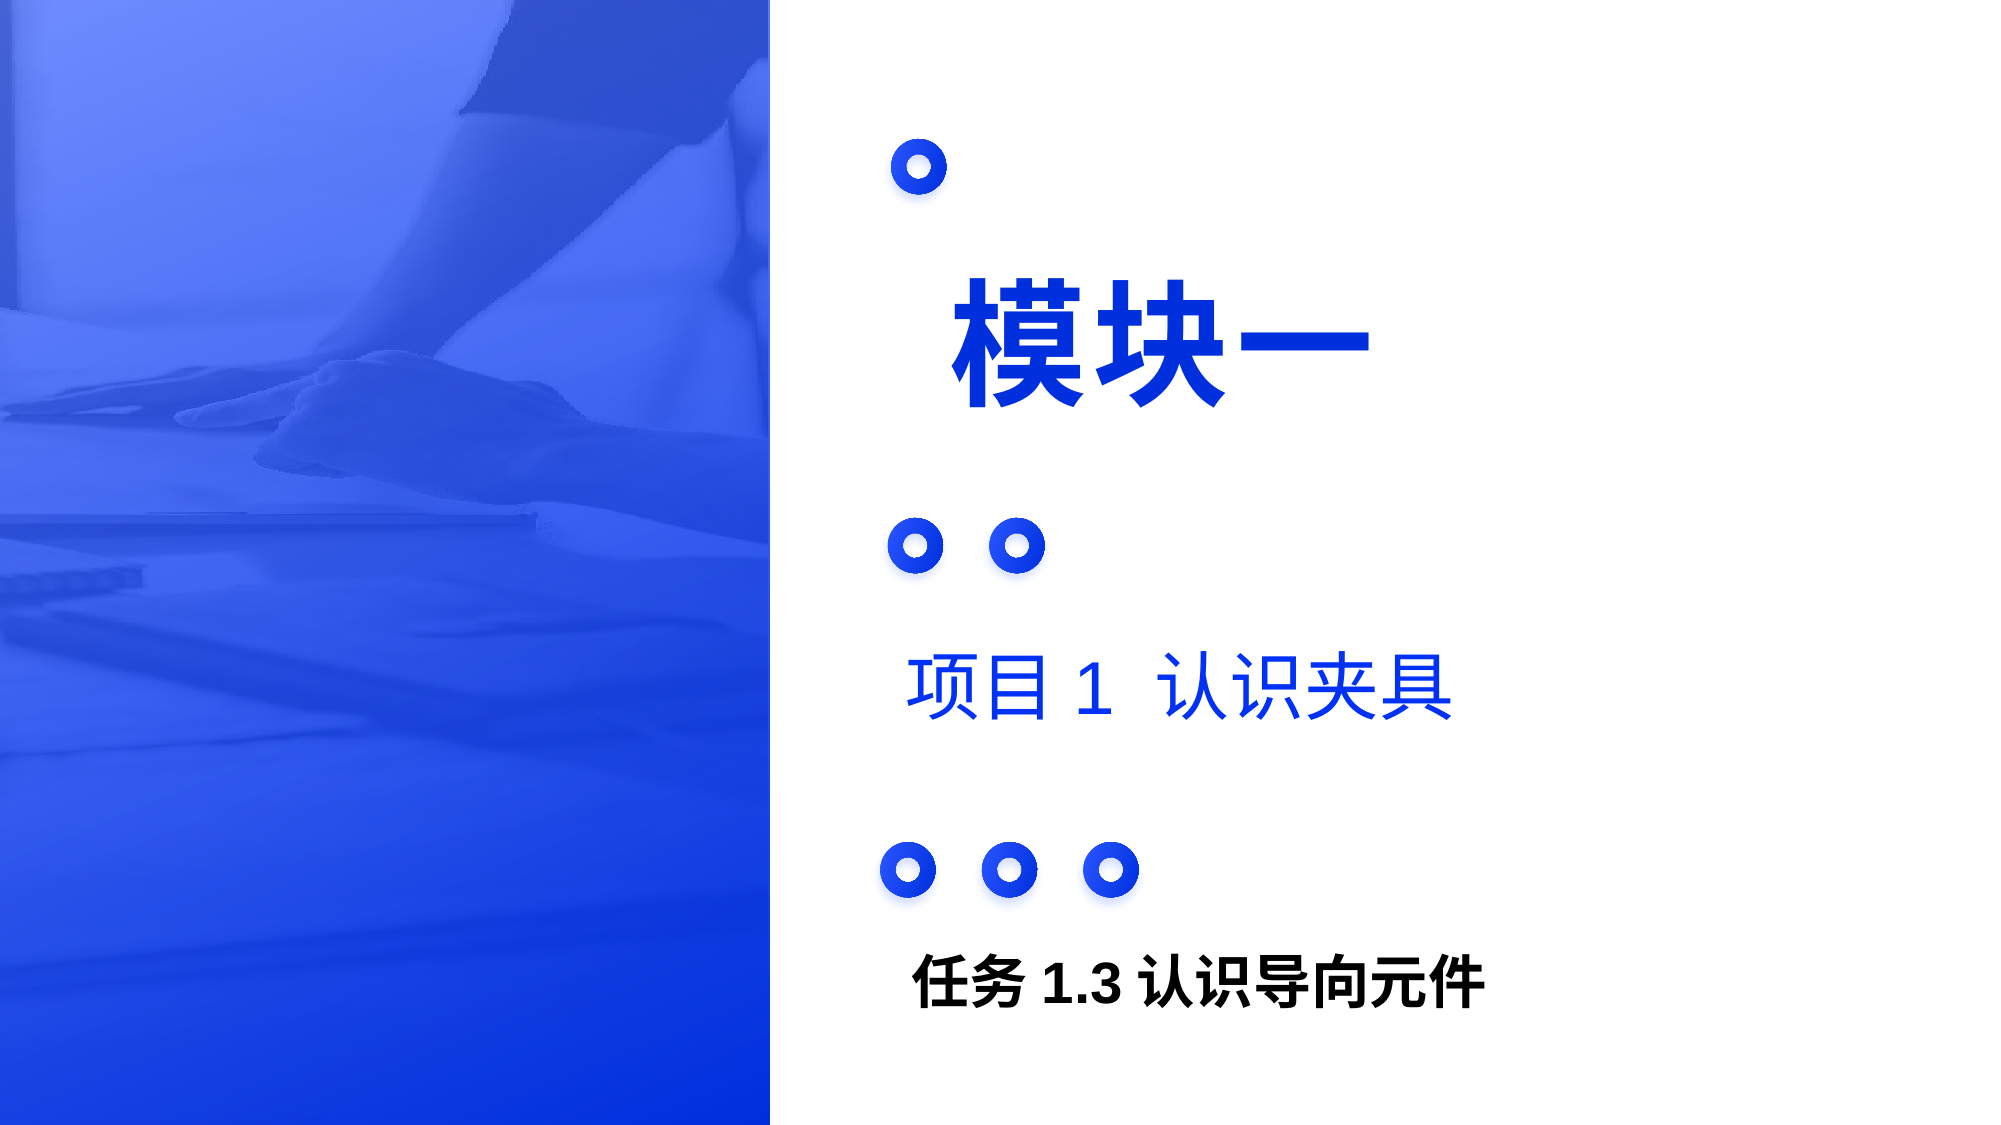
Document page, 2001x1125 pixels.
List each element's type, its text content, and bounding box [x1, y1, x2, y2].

text_box [988, 516, 1046, 575]
text_box 模块一 [934, 250, 1703, 369]
text_box 项目1 认识夹具 [890, 587, 1847, 913]
text_box [980, 841, 1039, 899]
text_box [886, 516, 945, 575]
text_box [1082, 841, 1140, 899]
text_box [879, 841, 937, 899]
picture [0, 0, 768, 1125]
text_box 任务1.3认识导向元件 [896, 938, 1881, 1023]
text_box [890, 137, 948, 196]
